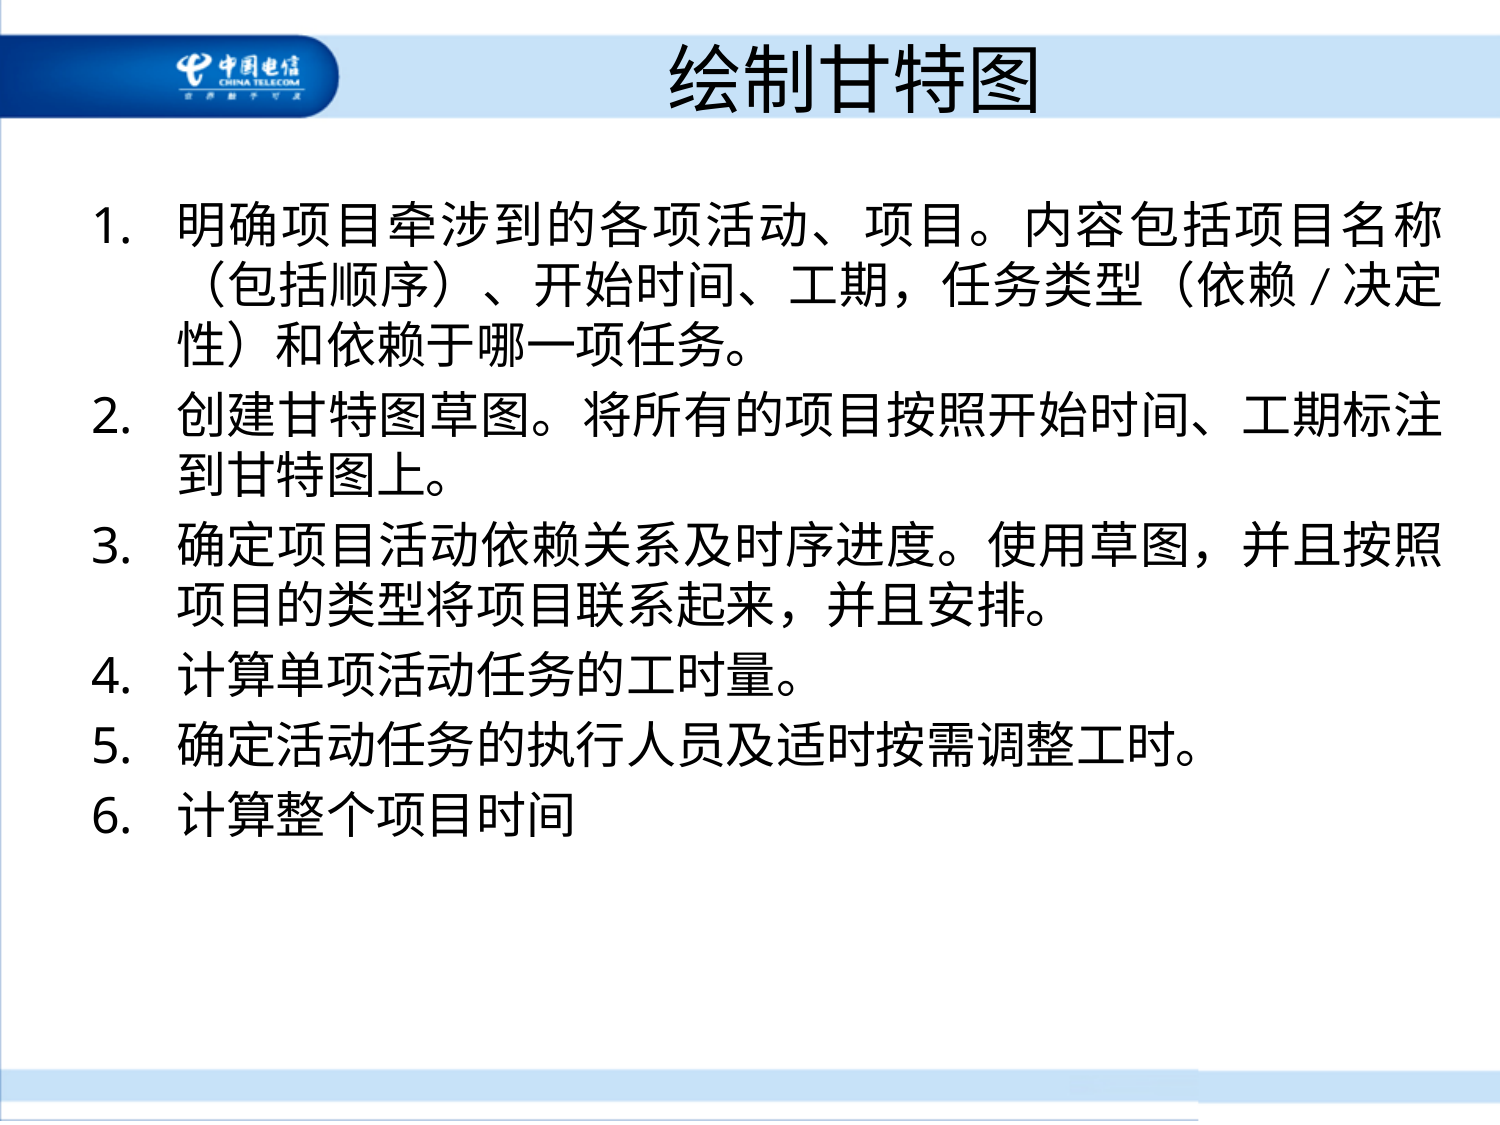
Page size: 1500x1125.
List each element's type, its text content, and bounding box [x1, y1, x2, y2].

title 绘制甘特图 [179, 0, 1500, 172]
picture [0, 0, 1500, 1121]
list 明确项目牵涉到的各项活动、项目。内容包括项目名称（包括顺序）、开始时间、工期，任务类型（依赖/决定性）和依赖于哪一项任务。 创建甘特图草图。将所有的项目按照开始时间、工期标注到甘特图上。 确定项目活动依赖关系及时序进度。使用草图，并且按照项目的类型将项目联系起来，并且安排。 计算单项活动任务的工时量。 确定活动任务的执行人员及适时按需调整工时。 计算整个项目时间 [76, 185, 1459, 929]
